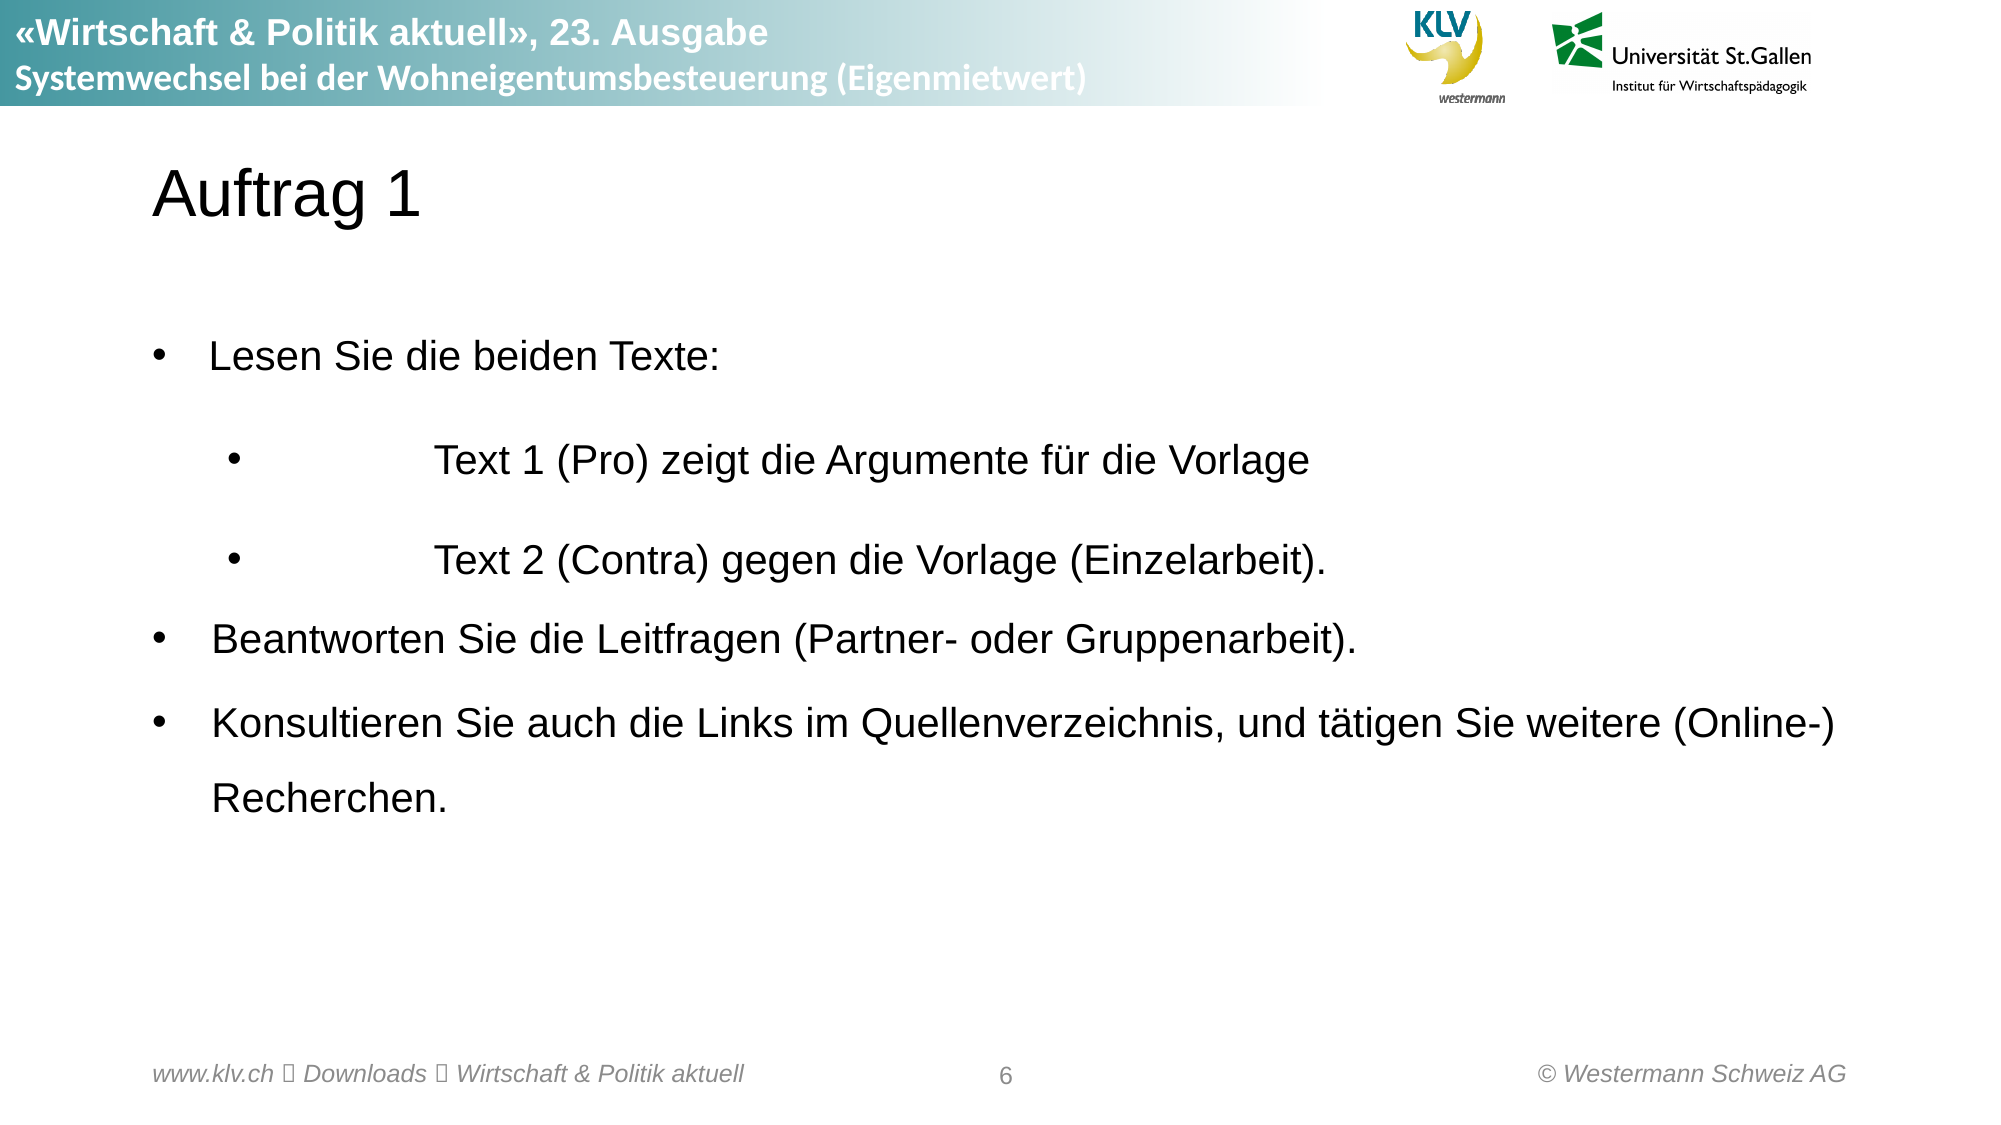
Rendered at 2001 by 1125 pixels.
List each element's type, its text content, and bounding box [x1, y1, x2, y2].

text_box © Westermann Schweiz AG [1204, 1042, 1863, 1103]
title Auftrag 1 [137, 92, 1863, 296]
slide_number 6 [812, 1044, 1200, 1105]
slide_number www.klv.ch  Downloads  Wirtschaft & Politik aktuell [137, 1042, 813, 1103]
text_box Lesen Sie die beiden Texte: Text 1 (Pro) zeigt die Argumente für die Vorlage Text 2 (Contra) gegen die Vorlage (Einzelarbeit). Beantworten Sie die Leitfragen (Partner- oder Gruppenarbeit). Konsultieren Sie auch die Links im Quellenverzeichnis, und tätigen Sie weitere (Online-) Recherchen. [137, 296, 1863, 828]
picture [1552, 12, 1811, 92]
picture [1406, 11, 1505, 92]
